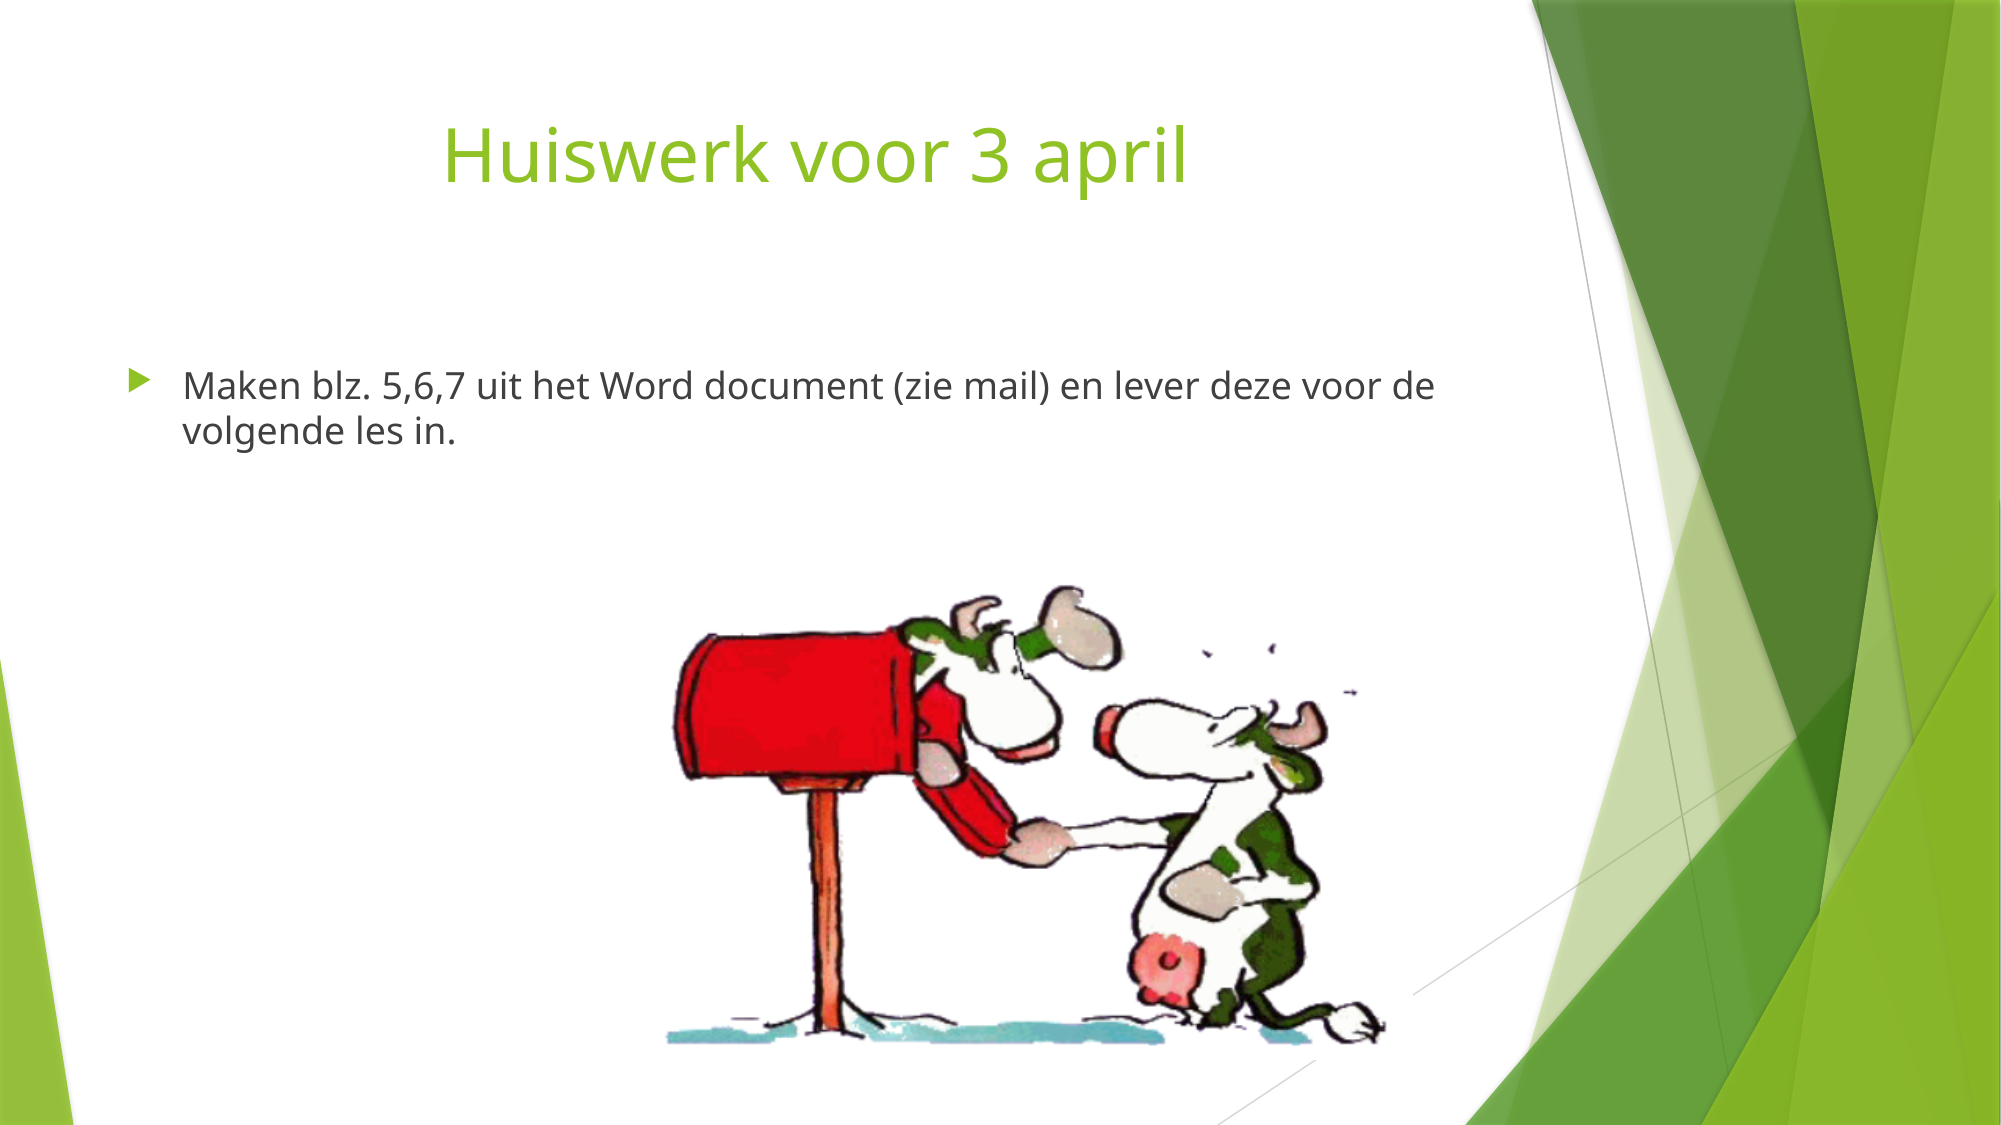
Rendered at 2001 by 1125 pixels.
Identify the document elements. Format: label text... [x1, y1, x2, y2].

list Maken blz. 5,6,7 uit het Word document (zie mail) en lever deze voor de volgende les in. [111, 354, 1522, 992]
title Huiswerk voor 3 april [111, 99, 1522, 317]
picture [586, 561, 1413, 1060]
